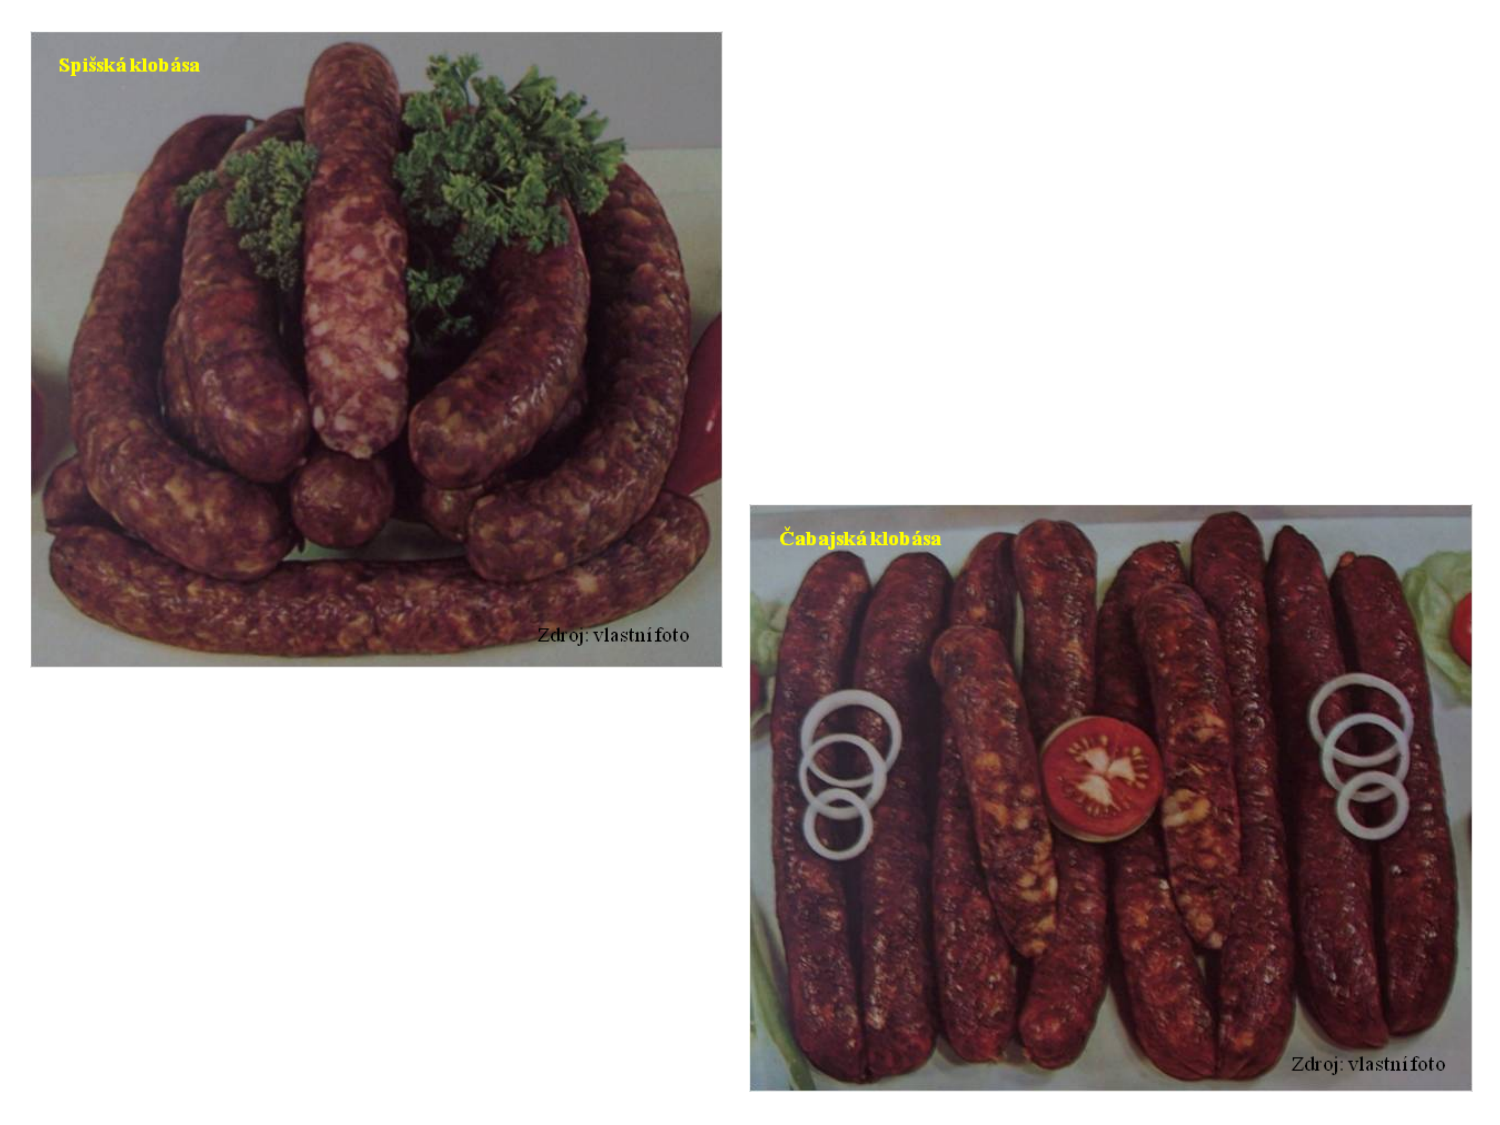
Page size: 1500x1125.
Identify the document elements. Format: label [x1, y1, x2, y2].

picture [747, 503, 1475, 1093]
picture [29, 30, 724, 670]
